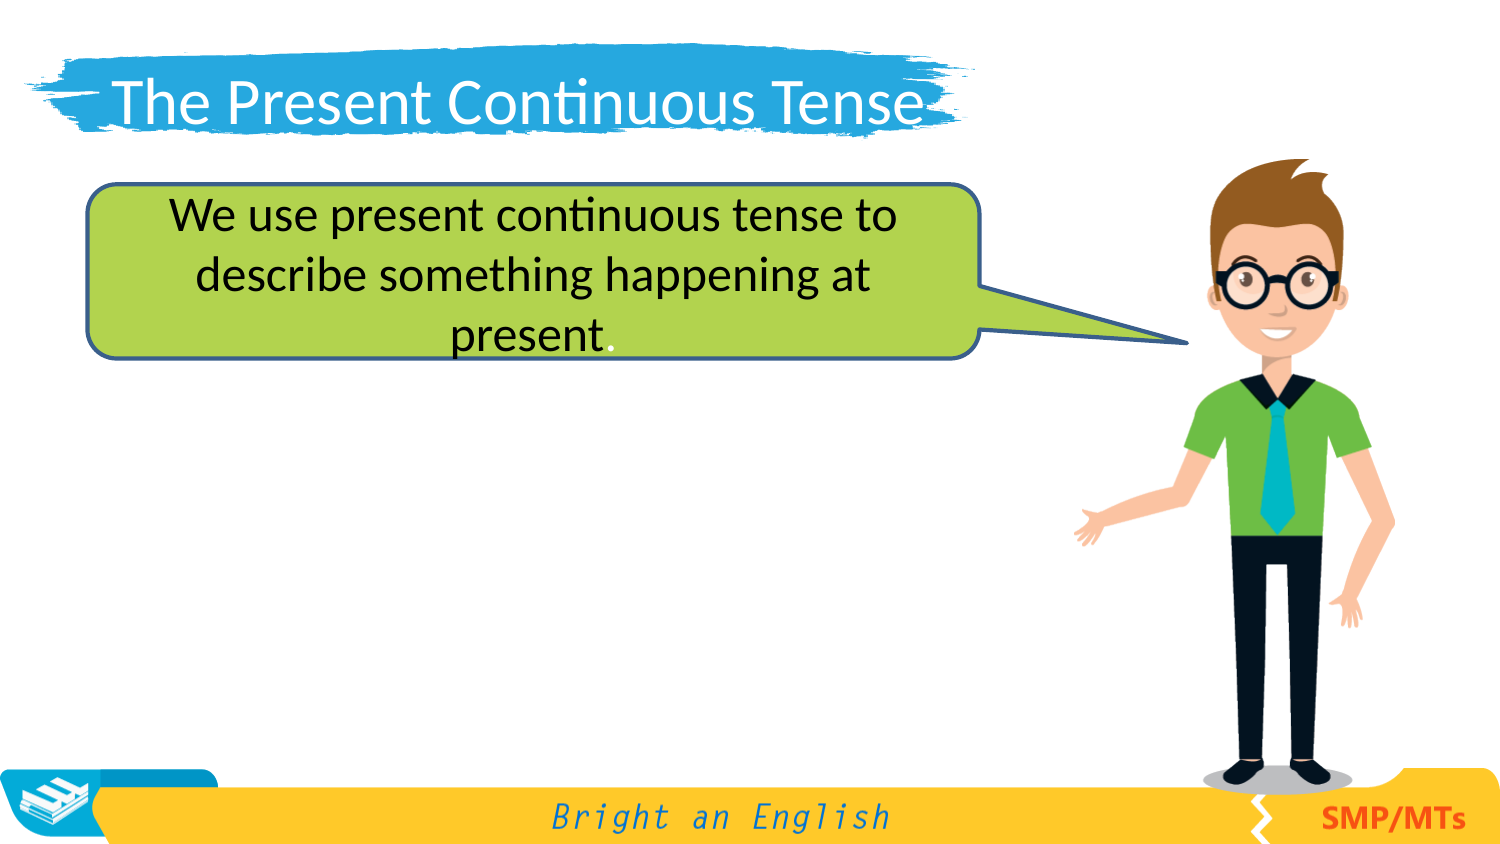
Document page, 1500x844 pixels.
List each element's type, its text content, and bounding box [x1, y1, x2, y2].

picture [24, 43, 976, 141]
picture [0, 159, 1500, 844]
picture [20, 778, 88, 823]
text_box We use present continuous tense to describe something happening at present. [85, 182, 1069, 361]
